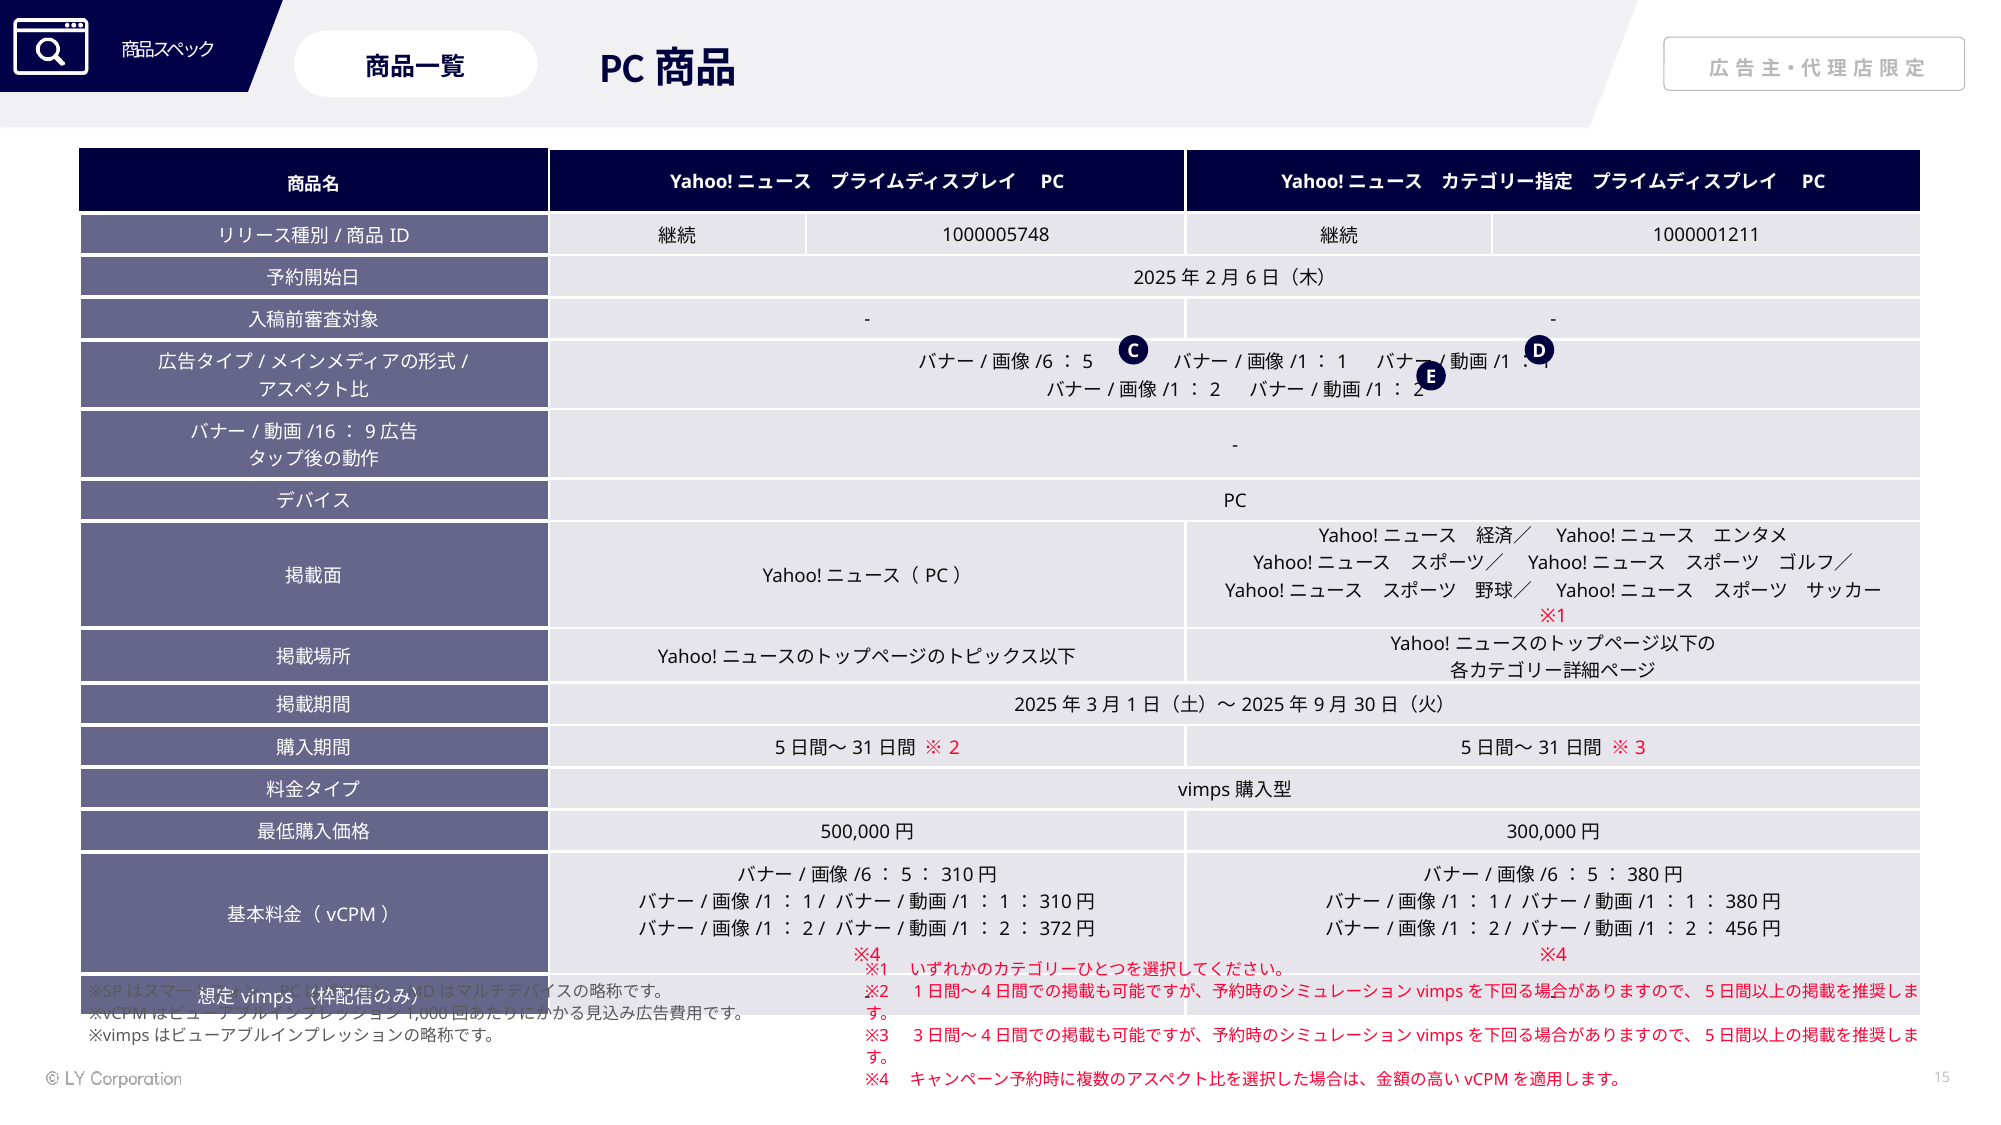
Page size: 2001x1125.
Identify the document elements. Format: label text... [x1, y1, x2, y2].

table_cell 5日間～31日間 ※3 [1187, 726, 1920, 766]
table_cell 予約開始日 [81, 257, 548, 295]
table_cell 入稿前審査対象 [81, 299, 548, 338]
table_cell 想定vimps（枠配信のみ） [81, 976, 548, 1014]
table_cell 300,000円 [1187, 811, 1920, 850]
table_cell Yahoo!ニュースのトップページ以下の 各カテゴリー詳細ページ [1187, 629, 1920, 681]
table_cell 最低購入価格 [81, 811, 548, 850]
table_cell 継続 [550, 214, 805, 254]
text_box E [1416, 360, 1446, 391]
table_cell PC [550, 480, 1920, 520]
table_header Yahoo!ニュース カテゴリー指定 プライムディスプレイ PC [1187, 150, 1920, 211]
table_cell Yahoo!ニュース（PC） [550, 522, 1184, 627]
table_cell 1000005748 [807, 214, 1184, 254]
table_cell 料金タイプ [81, 769, 548, 807]
table_cell リリース種別/商品ID [81, 215, 548, 253]
table_cell ‐ [550, 410, 1920, 477]
table_cell 広告タイプ/メインメディアの形式/ アスペクト比 [81, 342, 548, 407]
table_cell 500,000円 [550, 811, 1184, 850]
picture [9, 5, 92, 87]
table_header Yahoo!ニュース プライムディスプレイ PC [550, 150, 1184, 211]
table_cell バナー/画像/6：5：310円 バナー/画像/1：1 / バナー/動画/1：1：310円 バナー/画像/1：2 / バナー/動画/1：2：372円 ※4 [550, 853, 1184, 973]
list 商品スペック [97, 13, 240, 81]
table_cell バナー/画像/6：5：380円 バナー/画像/1：1 / バナー/動画/1：1：380円 バナー/画像/1：2 / バナー/動画/1：2：456円 ※4 [1187, 853, 1920, 956]
table_cell バナー/動画/16：9広告 タップ後の動作 [81, 411, 548, 477]
table_cell - [550, 975, 865, 1015]
table_cell 2025年3月1日（土）～2025年9月30日（火） [550, 684, 1920, 724]
table_cell ‐ [1187, 299, 1920, 338]
text_box D [1524, 335, 1555, 365]
table_header 商品名 [79, 148, 548, 211]
text_box C [1118, 335, 1149, 365]
picture [46, 1071, 181, 1088]
table_cell 2025年2月6日（木） [550, 256, 1920, 296]
table_cell バナー/画像/6：5 バナー/画像/1：1 バナー/動画/1：1 バナー/画像/1：2 バナー/動画/1：2 [550, 341, 1920, 408]
table_cell ‐ [550, 299, 1184, 338]
table_cell vimps購入型 [550, 769, 1920, 808]
table_cell Yahoo!ニュースのトップページのトピックス以下 [550, 629, 1184, 681]
text_box 商品一覧 [293, 29, 539, 98]
table_cell 掲載場所 [81, 630, 548, 681]
text_box ※SPはスマートフォン、PCはパソコン、MDはマルチデバイスの略称です。 ※vCPMはビューアブルインプレッション1,000回あたりにかかる見込み広告費用です。 ※vimpsはビューアブルインプレッションの略称です。 [88, 979, 756, 1046]
list PC商品 [599, 41, 1481, 97]
table_cell Yahoo!ニュース 経済／ Yahoo!ニュース エンタメ Yahoo!ニュース スポーツ／ Yahoo!ニュース スポーツ ゴルフ／ Yahoo!ニュース スポーツ 野球／ Yahoo!ニュース スポーツ サッカー ※1 [1187, 522, 1920, 627]
table_cell デバイス [81, 481, 548, 519]
table_cell 5日間～31日間 ※2 [550, 726, 1184, 766]
table_cell 購入期間 [81, 727, 548, 765]
text_box ※1 いずれかのカテゴリーひとつを選択してください。 ※2 1日間～4日間での掲載も可能ですが、予約時のシミュレーションvimpsを下回る場合がありますので、5日間以上の掲載を推奨します。 ※3 3日間～4日間での掲載も可能ですが、予約時のシミュレーションvimpsを下回る場合がありますので、5日間以上の掲載を推奨します。 ※4 キャンペーン予約時に複数のアスペクト比を選択した場合は、金額の高いvCPMを適用します。 [865, 956, 1922, 1089]
table_cell 継続 [1187, 214, 1491, 254]
table_cell 1000001211 [1493, 214, 1920, 254]
table_cell 基本料金（vCPM） [81, 854, 548, 972]
table_cell 掲載期間 [81, 685, 548, 723]
table_cell 掲載面 [81, 523, 548, 626]
